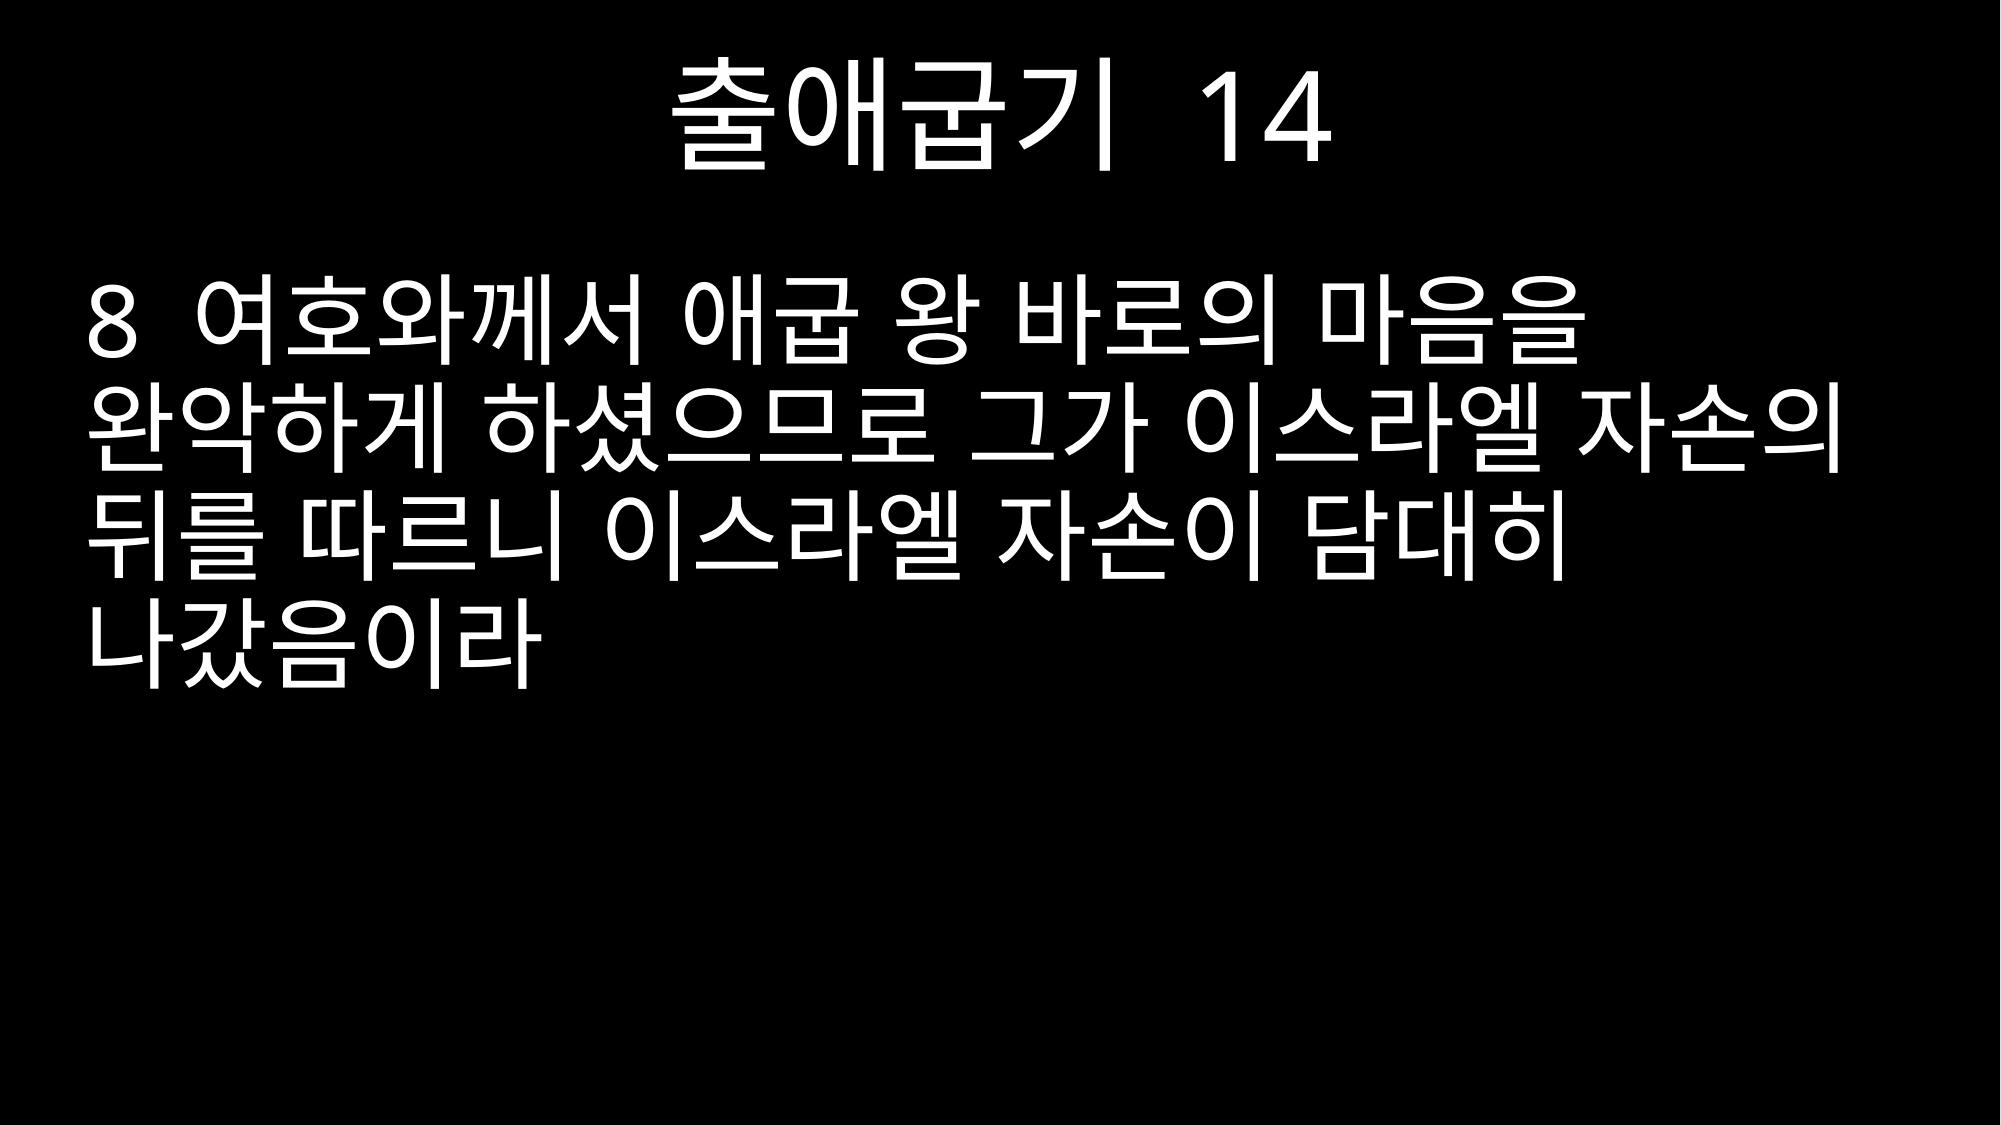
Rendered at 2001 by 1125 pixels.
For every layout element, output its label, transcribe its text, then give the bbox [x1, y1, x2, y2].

list 8 여호와께서 애굽 왕 바로의 마음을 완악하게 하셨으므로 그가 이스라엘 자손의 뒤를 따르니 이스라엘 자손이 담대히 나갔음이라 [69, 263, 1953, 423]
picture [0, 0, 2001, 1125]
footer 출애굽기 14 [0, 32, 2000, 192]
